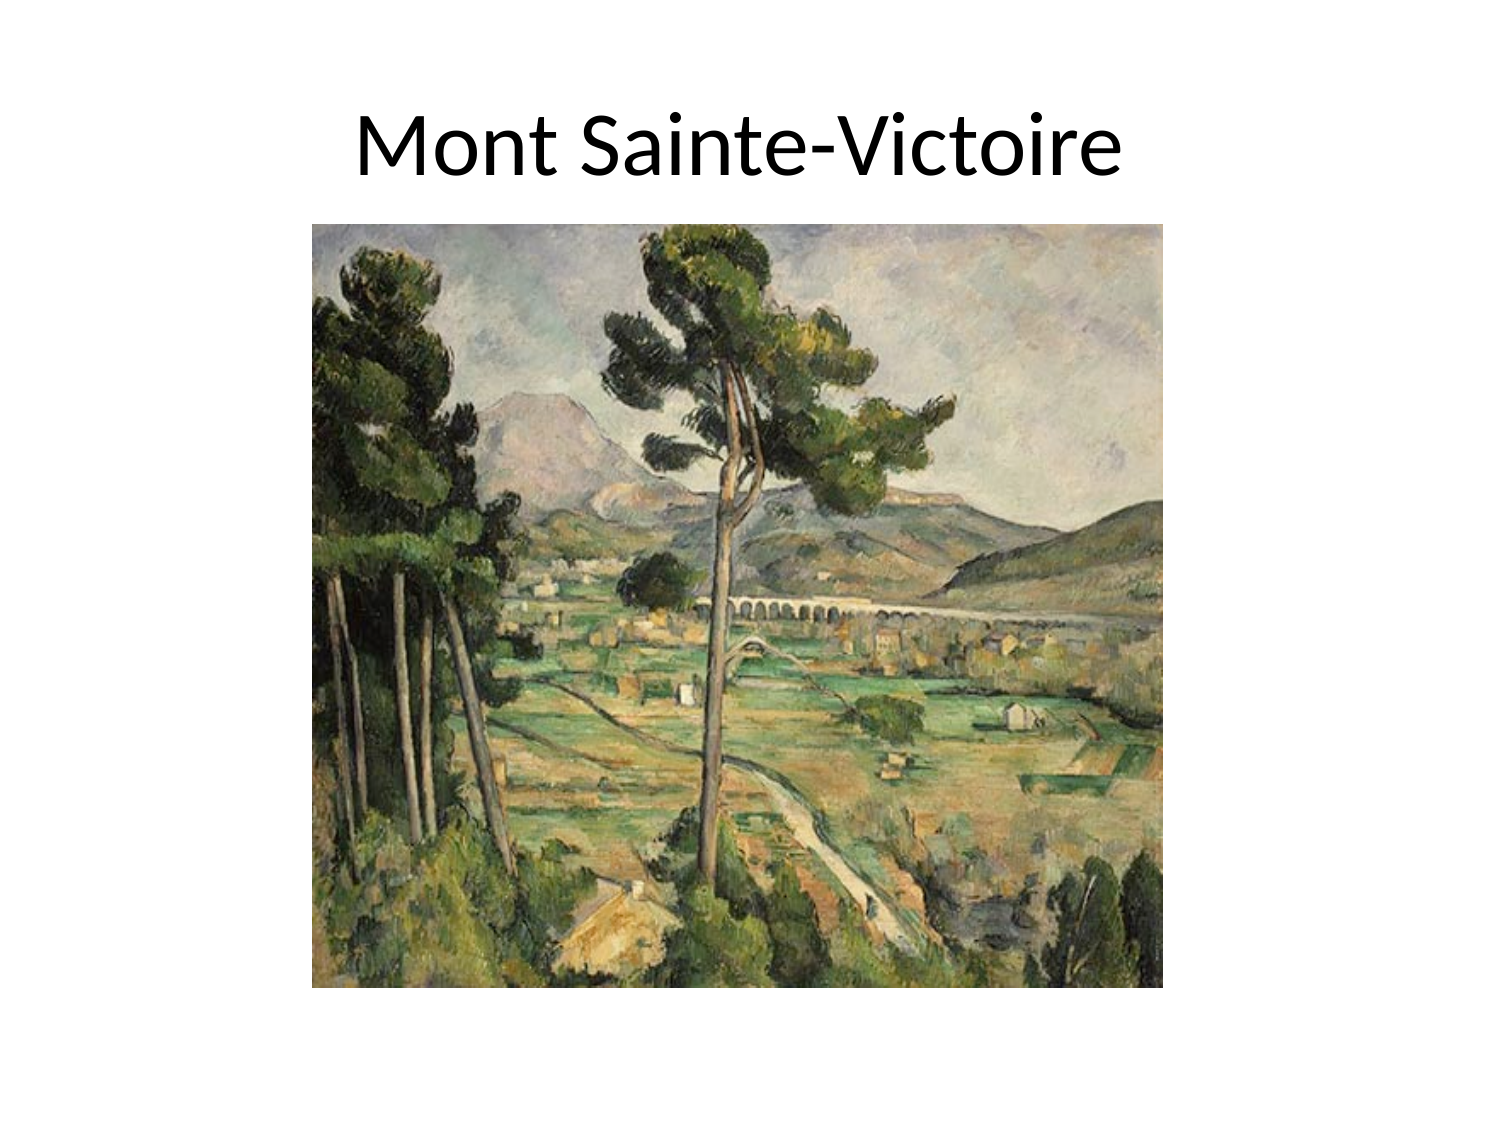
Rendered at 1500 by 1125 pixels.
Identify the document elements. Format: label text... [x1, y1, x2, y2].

title Mont Sainte-Victoire [75, 45, 1425, 233]
picture [312, 224, 1163, 988]
